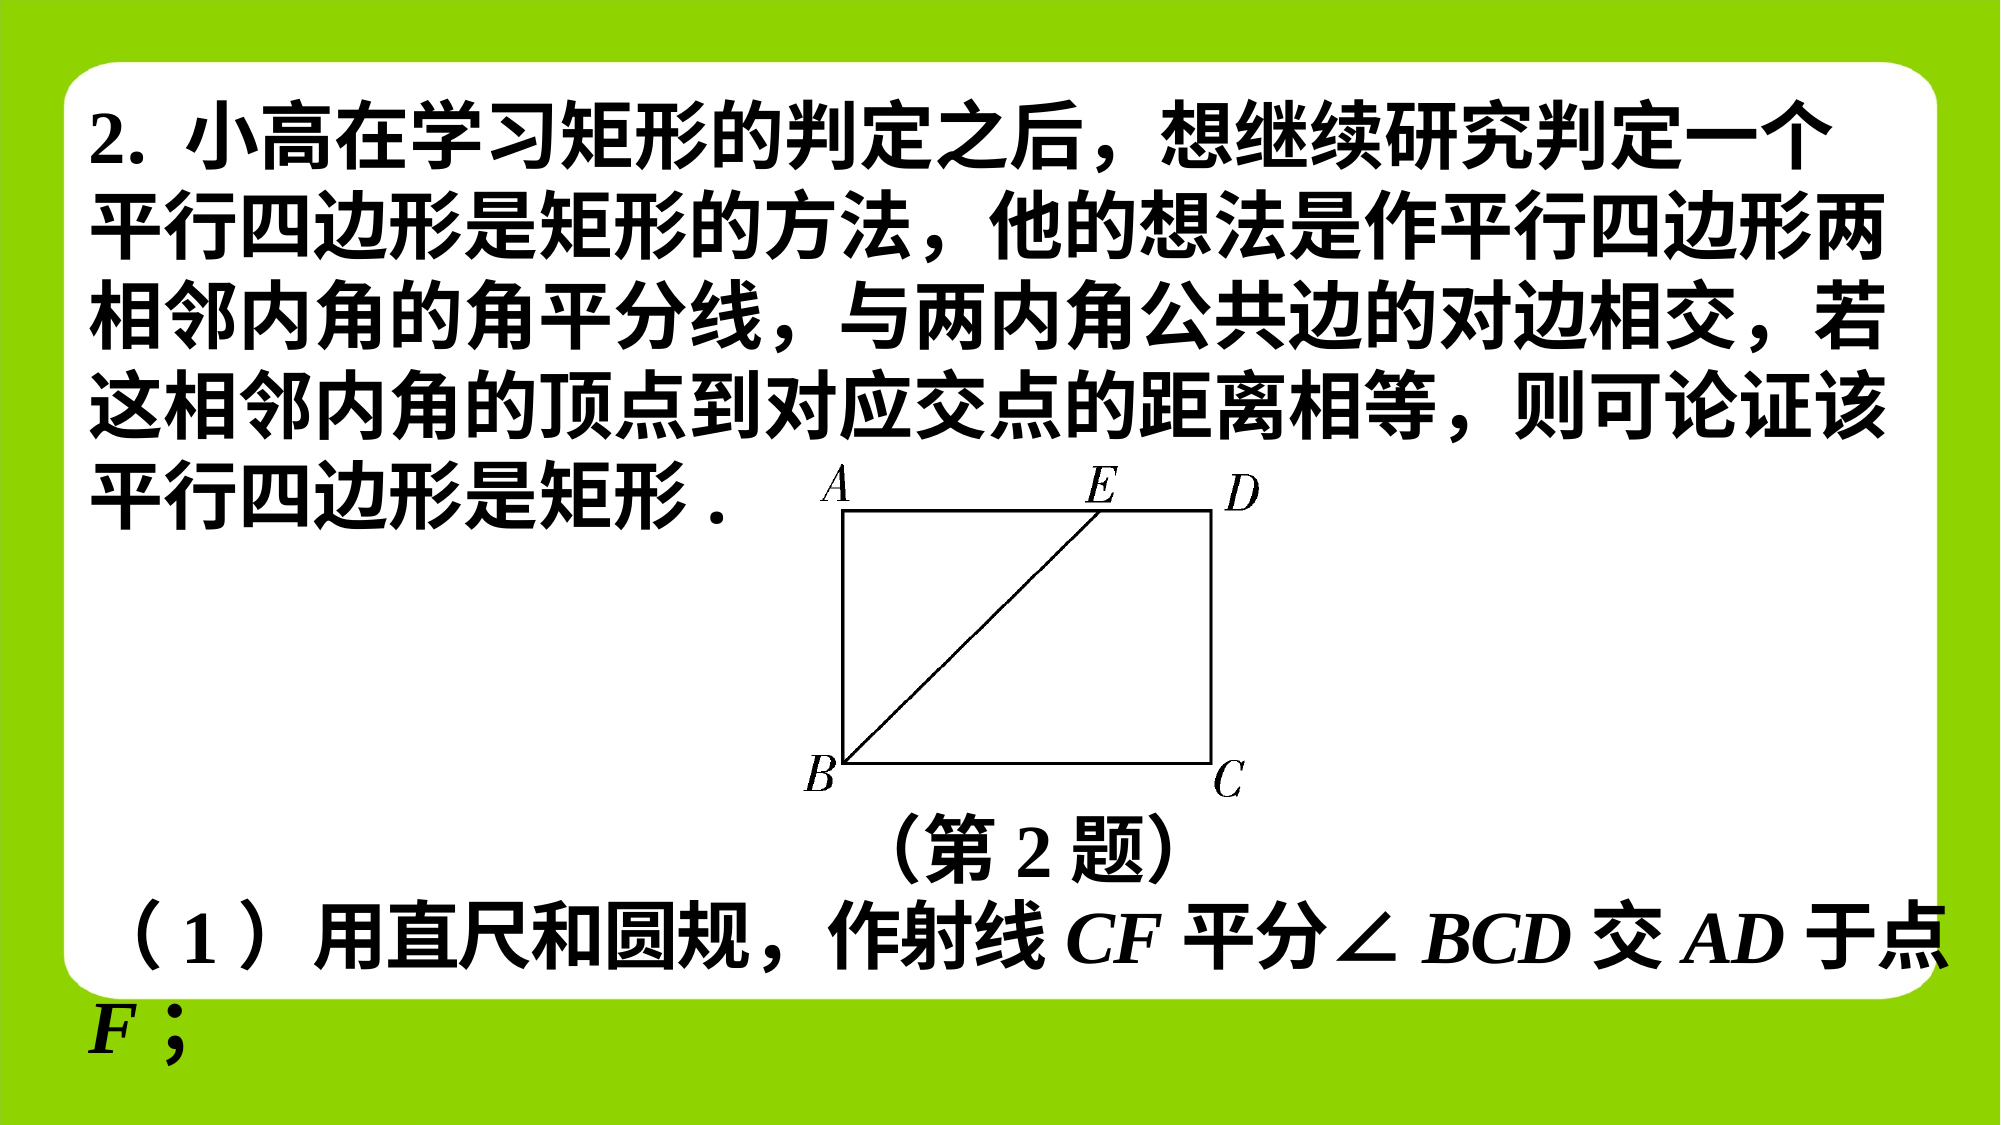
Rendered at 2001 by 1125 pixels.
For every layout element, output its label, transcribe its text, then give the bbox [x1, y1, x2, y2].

text_box （1）用直尺和圆规，作射线CF平分∠BCD交AD于点F； [88, 888, 1974, 1071]
text_box 2. 小高在学习矩形的判定之后，想继续研究判定一个 平行四边形是矩形的方法，他的想法是作平行四边形两 相邻内角的角平分线，与两内角公共边的对边相交，若 这相邻内角的顶点到对应交点的距离相等，则可论证该 平行四边形是矩形. [88, 88, 1974, 543]
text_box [803, 464, 1259, 894]
picture [0, 0, 2001, 1125]
